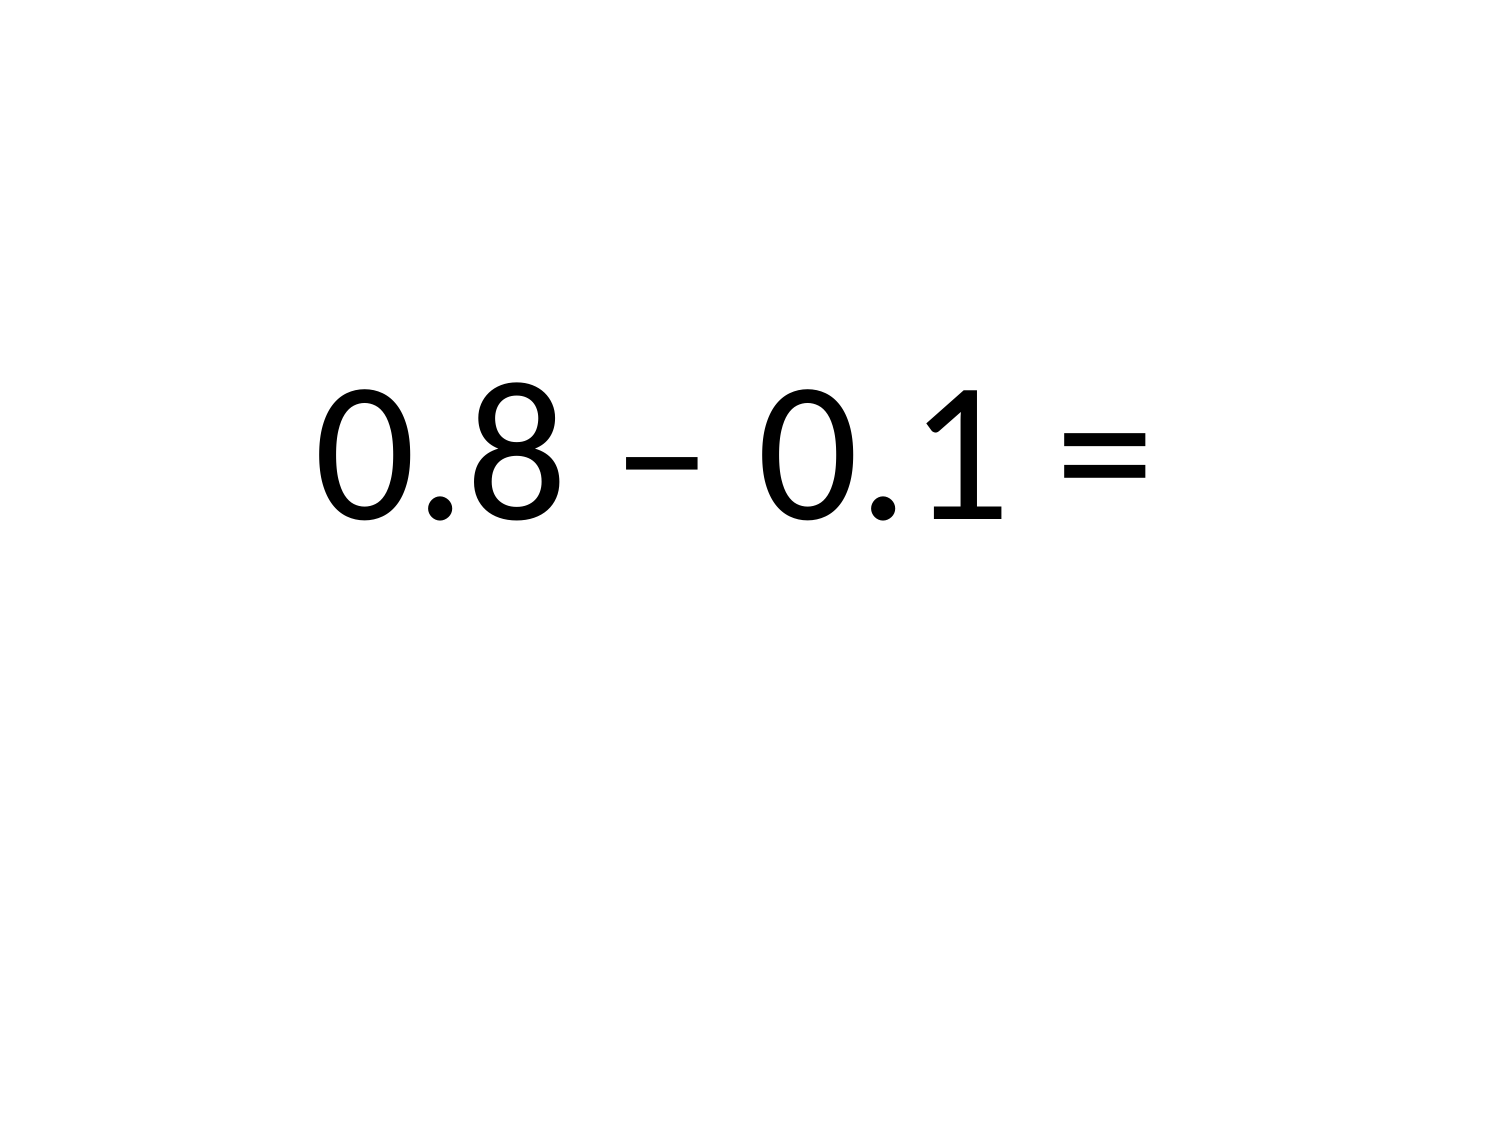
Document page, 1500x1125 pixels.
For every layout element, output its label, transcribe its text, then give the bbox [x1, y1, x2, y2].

text_box 0.8 – 0.1 = [300, 312, 1225, 568]
